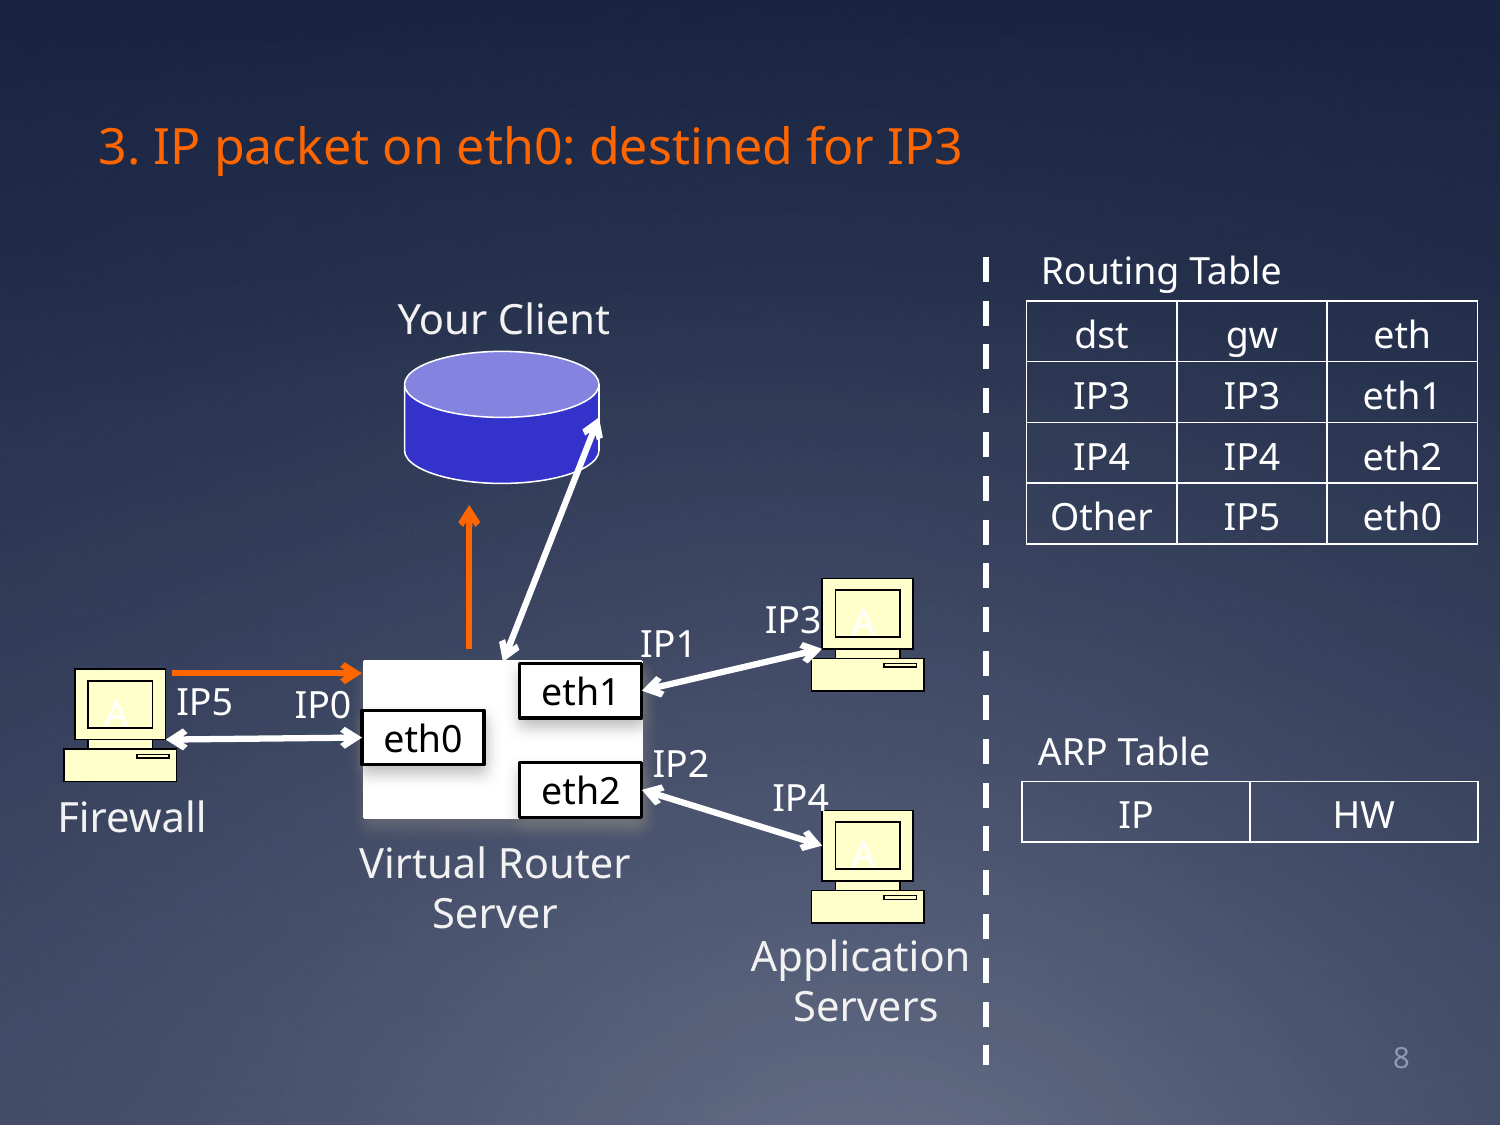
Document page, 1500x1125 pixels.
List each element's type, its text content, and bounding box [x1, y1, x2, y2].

table_cell eth2 [1328, 423, 1477, 482]
text_box IP2 [656, 733, 725, 788]
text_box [164, 736, 364, 741]
table_header dst [1027, 302, 1176, 361]
text_box [404, 351, 599, 484]
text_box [500, 482, 504, 663]
slide_number 8 [1325, 1029, 1425, 1090]
text_box IP0 [279, 691, 352, 733]
table_cell IP5 [1178, 484, 1326, 543]
text_box A [811, 810, 924, 922]
table_cell IP3 [1027, 362, 1176, 422]
table_header gw [1178, 302, 1326, 361]
table_cell Other [1027, 484, 1176, 543]
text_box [640, 647, 824, 692]
table_cell IP3 [1178, 362, 1326, 422]
text_box Virtual Router Server [305, 829, 684, 945]
text_box Firewall [42, 783, 222, 849]
text_box Application Servers [735, 922, 978, 1038]
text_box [360, 660, 643, 819]
text_box 3. IP packet on eth0: destined for IP3 [84, 107, 979, 182]
text_box A [822, 578, 924, 691]
table_header HW [1251, 782, 1477, 841]
table_cell IP4 [1027, 423, 1176, 482]
text_box Your Client [382, 285, 626, 351]
table_cell IP4 [1178, 423, 1326, 482]
text_box A [64, 669, 177, 782]
text_box IP5 [161, 670, 248, 731]
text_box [640, 788, 824, 847]
table_header eth [1328, 302, 1477, 361]
text_box Routing Table [1026, 239, 1298, 300]
table_cell eth1 [1328, 362, 1477, 422]
table_cell eth0 [1328, 484, 1477, 543]
text_box IP3 [750, 588, 837, 648]
text_box ARP Table [1023, 720, 1226, 781]
text_box IP4 [757, 766, 845, 827]
text_box IP1 [625, 612, 712, 660]
table_header IP [1023, 782, 1249, 841]
